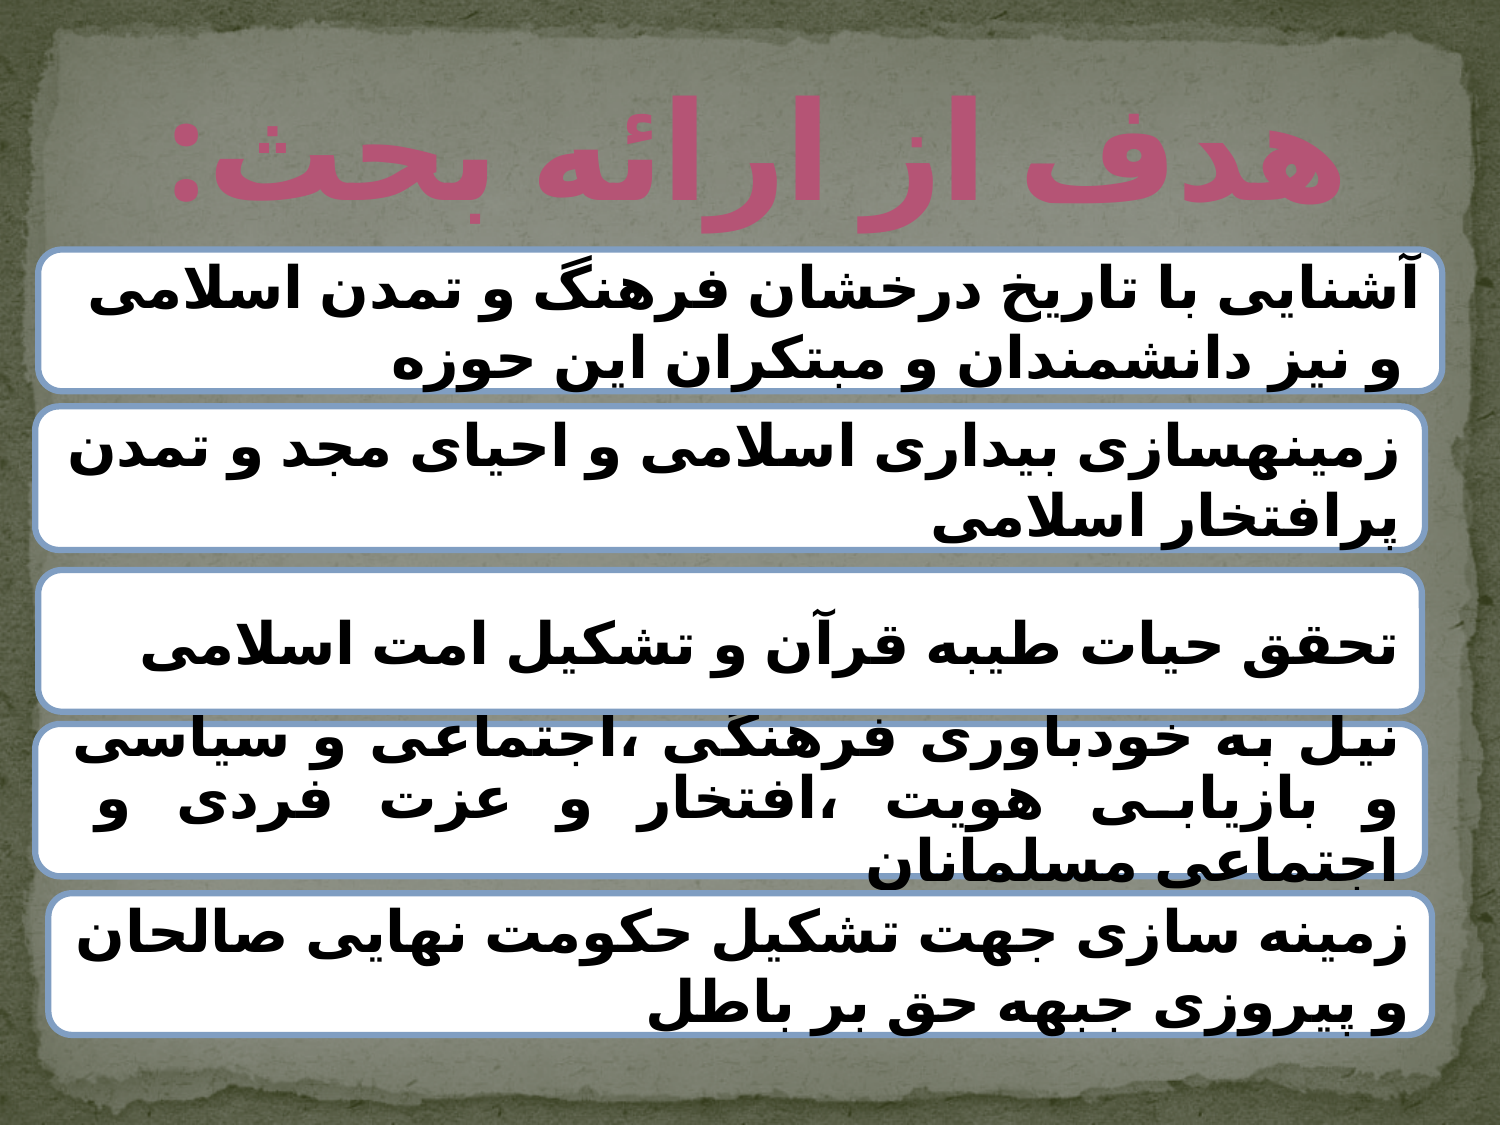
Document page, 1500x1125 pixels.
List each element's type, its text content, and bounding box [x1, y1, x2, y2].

text_box [100, 207, 1451, 398]
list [38, 247, 1425, 1076]
text_box آشنایی با تاریخ درخشان فرهنگ و تمدن اسلامی و نیز دانشمندان و مبتکران این حوزه [1434, 251, 1446, 389]
text_box هدف از ارائه بحث: [81, 35, 1432, 235]
